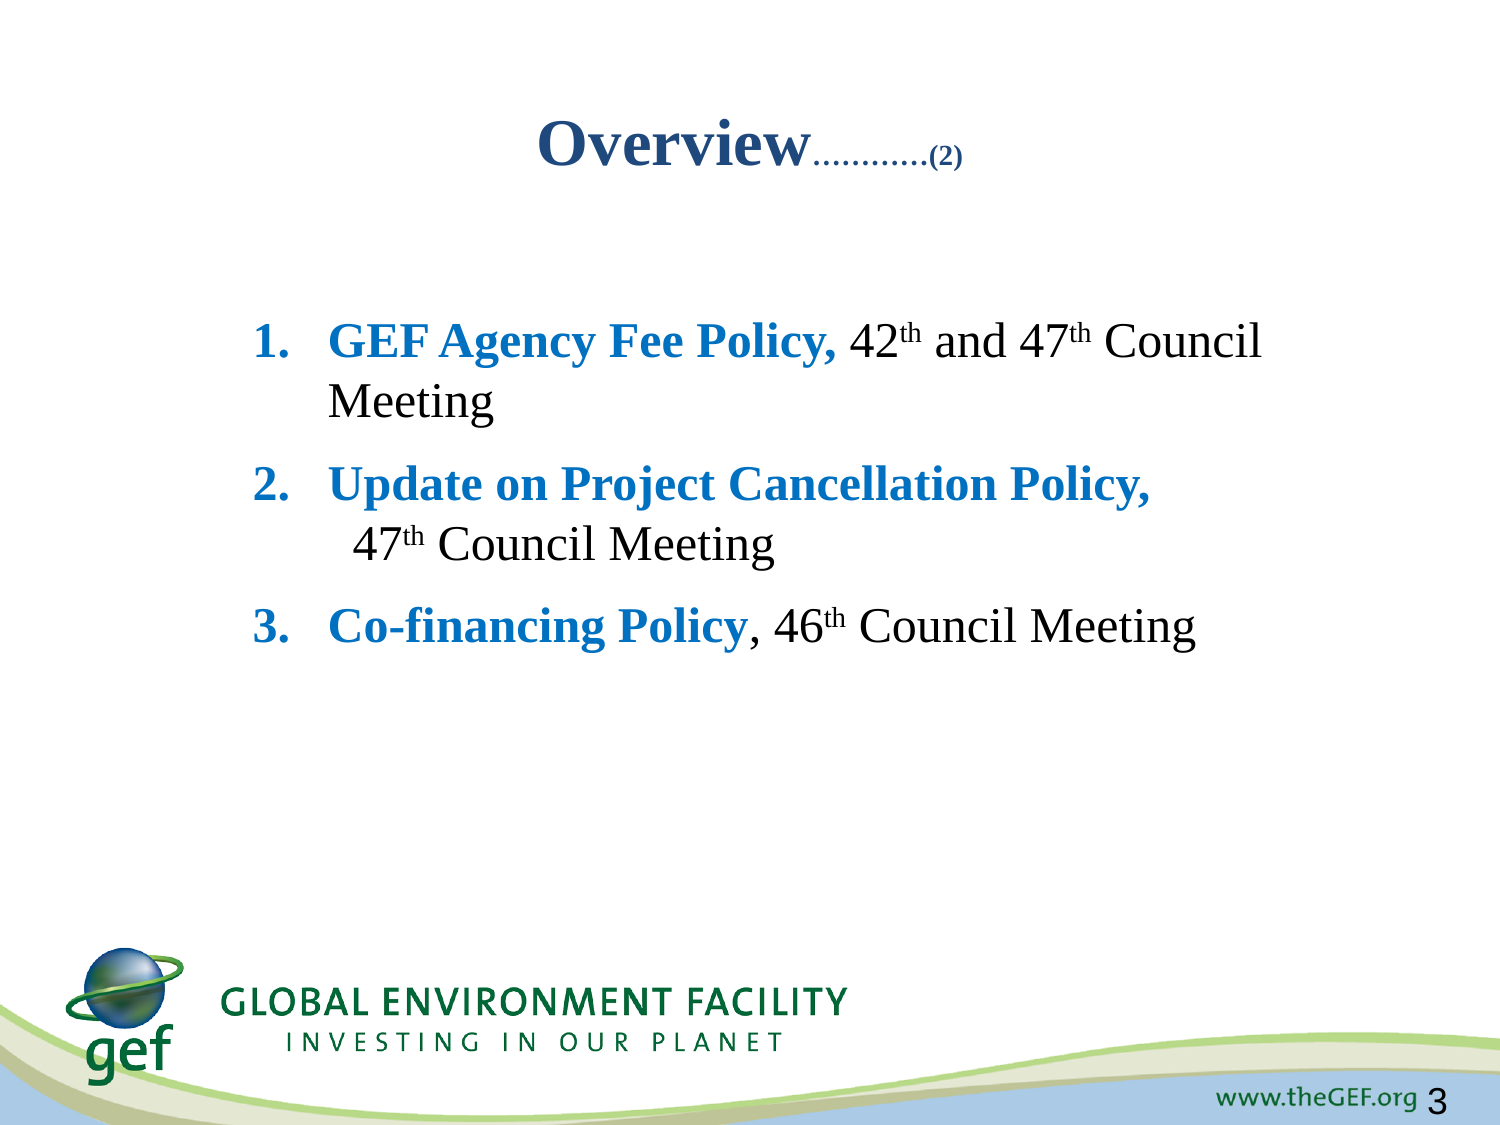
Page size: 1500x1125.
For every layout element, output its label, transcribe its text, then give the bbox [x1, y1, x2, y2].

list GEF Agency Fee Policy, 42th and 47th Council Meeting Update on Project Cancellation Policy, 47th Council Meeting Co-financing Policy, 46th Council Meeting [237, 299, 1301, 751]
picture [0, 920, 1500, 1125]
title Overview…………(2) [74, 44, 1426, 233]
